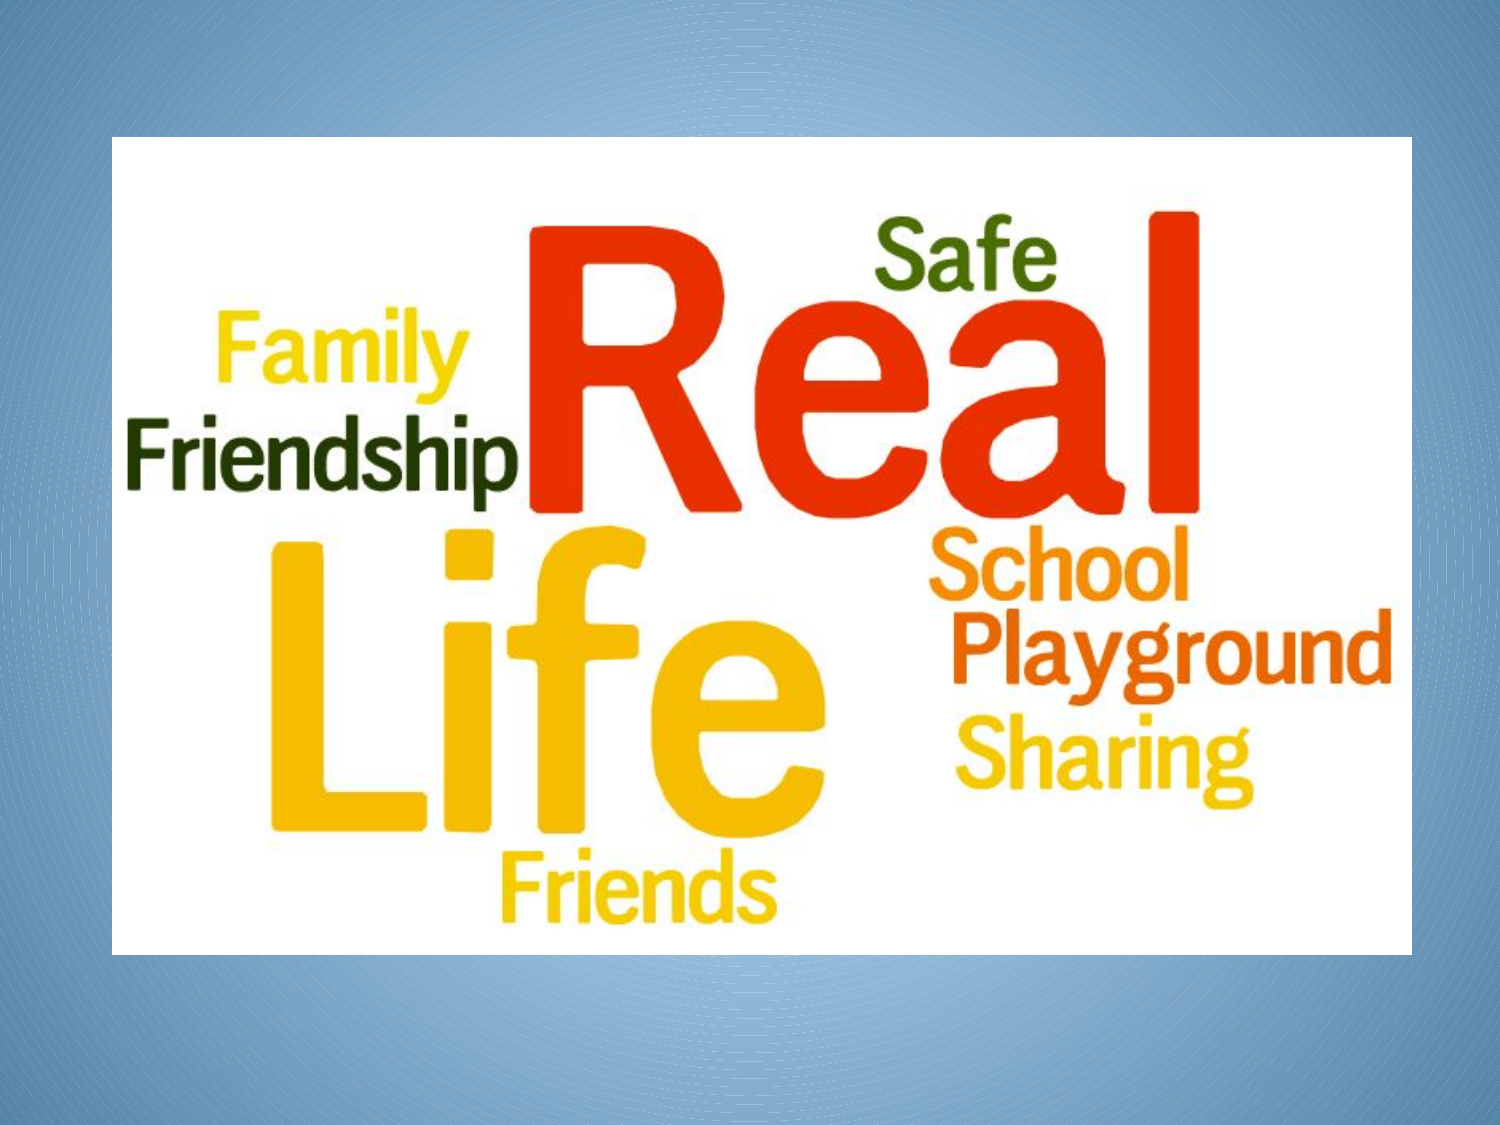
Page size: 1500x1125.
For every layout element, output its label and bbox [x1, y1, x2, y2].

list [112, 137, 1412, 956]
